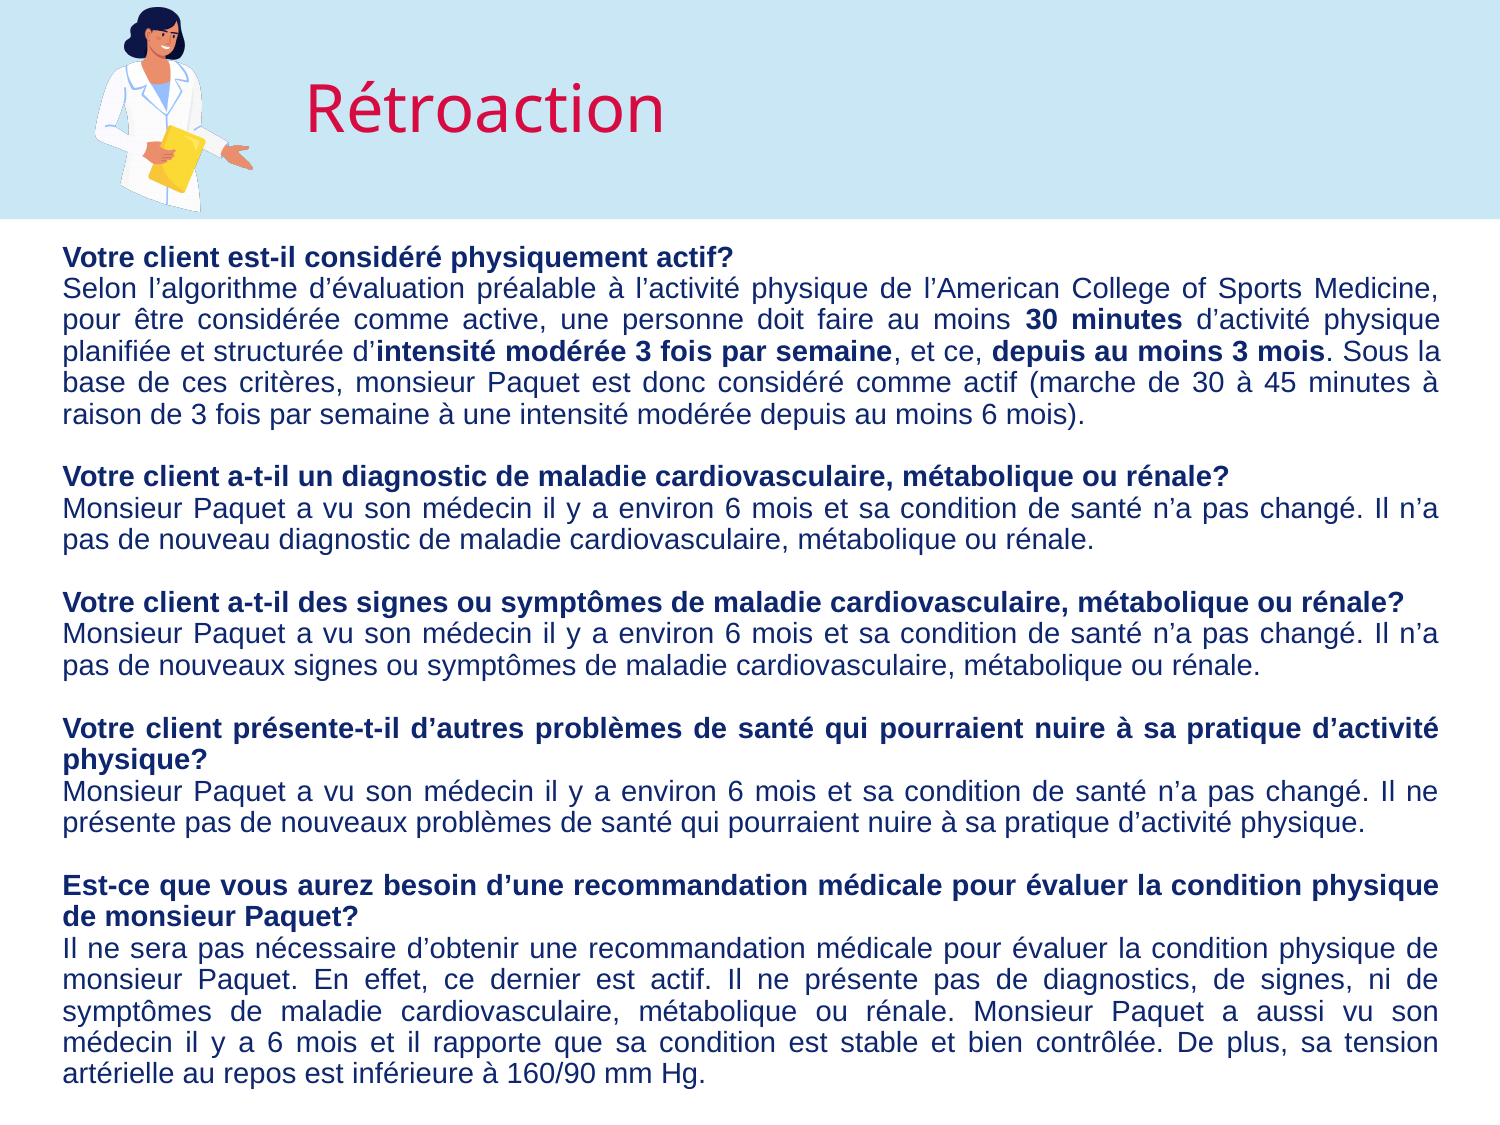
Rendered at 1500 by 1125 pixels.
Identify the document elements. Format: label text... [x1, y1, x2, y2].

title Rétroaction [289, 59, 1397, 160]
picture [95, 7, 253, 212]
list Votre client est-il considéré physiquement actif? Selon l’algorithme d’évaluation préalable à l’activité physique de l’American College of Sports Medicine, pour être considérée comme active, une personne doit faire au moins 30 minutes d’activité physique planifiée et structurée d’intensité modérée 3 fois par semaine, et ce, depuis au moins 3 mois. Sous la base de ces critères, monsieur Paquet est donc considéré comme actif (marche de 30 à 45 minutes à raison de 3 fois par semaine à une intensité modérée depuis au moins 6 mois). Votre client a-t-il un diagnostic de maladie cardiovasculaire, métabolique ou rénale? Monsieur Paquet a vu son médecin il y a environ 6 mois et sa condition de santé n’a pas changé. Il n’a pas de nouveau diagnostic de maladie cardiovasculaire, métabolique ou rénale. Votre client a-t-il des signes ou symptômes de maladie cardiovasculaire, métabolique ou rénale? Monsieur Paquet a vu son médecin il y a environ 6 mois et sa condition de santé n’a pas changé. Il n’a pas de nouveaux signes ou symptômes de maladie cardiovasculaire, métabolique ou rénale. Votre client présente-t-il d’autres problèmes de santé qui pourraient nuire à sa pratique d’activité physique? Monsieur Paquet a vu son médecin il y a environ 6 mois et sa condition de santé n’a pas changé. Il ne présente pas de nouveaux problèmes de santé qui pourraient nuire à sa pratique d’activité physique. Est-ce que vous aurez besoin d’une recommandation médicale pour évaluer la condition physique de monsieur Paquet? Il ne sera pas nécessaire d’obtenir une recommandation médicale pour évaluer la condition physique de monsieur Paquet. En effet, ce dernier est actif. Il ne présente pas de diagnostics, de signes, ni de symptômes de maladie cardiovasculaire, métabolique ou rénale. Monsieur Paquet a aussi vu son médecin il y a 6 mois et il rapporte que sa condition est stable et bien contrôlée. De plus, sa tension artérielle au repos est inférieure à 160/90 mm Hg. [47, 226, 1457, 1104]
